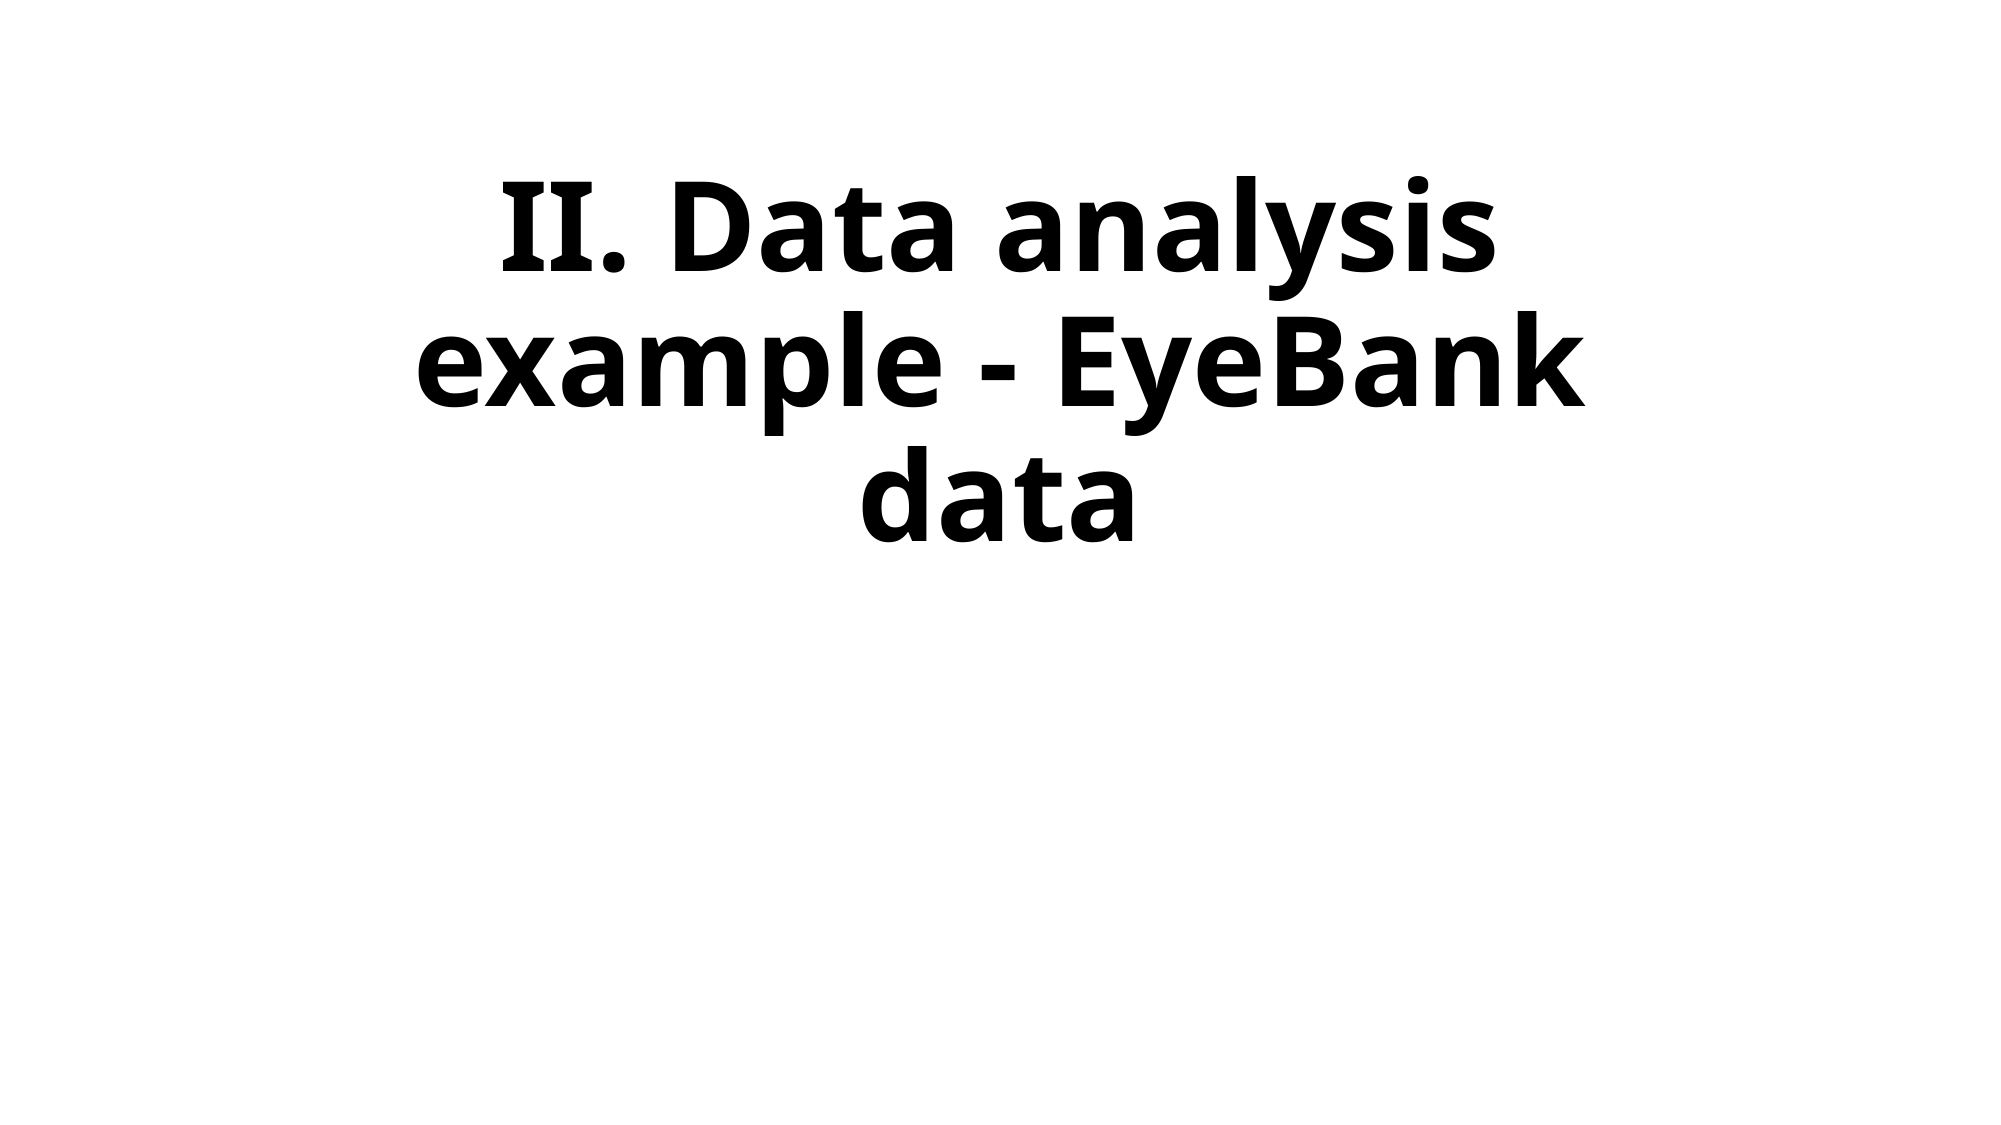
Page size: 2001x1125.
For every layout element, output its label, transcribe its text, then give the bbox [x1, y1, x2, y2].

title II. Data analysis example - EyeBank data [249, 184, 1750, 576]
